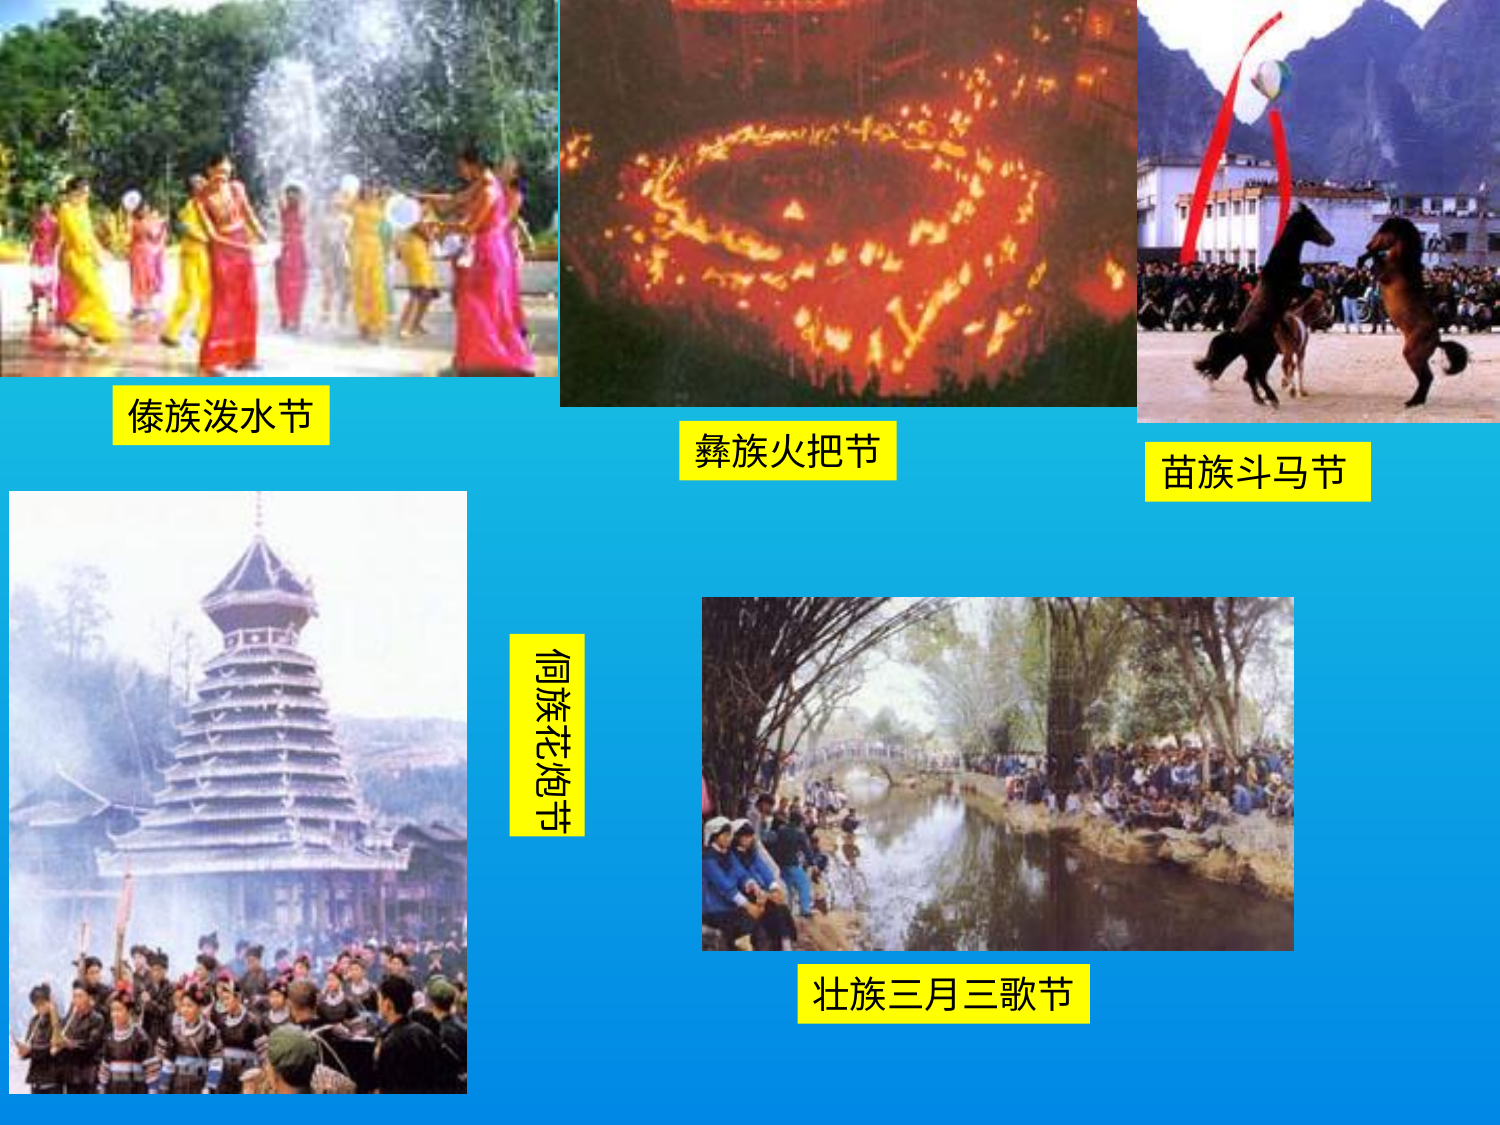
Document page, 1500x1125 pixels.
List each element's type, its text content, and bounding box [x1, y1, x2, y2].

text_box 苗族斗马节 [1145, 441, 1371, 502]
text_box 侗族花炮节 [509, 633, 585, 837]
text_box 彝族火把节 [679, 420, 897, 481]
text_box 傣族泼水节 [112, 385, 330, 446]
picture [560, 0, 1500, 423]
picture [0, 0, 558, 377]
text_box 壮族三月三歌节 [797, 964, 1090, 1024]
picture [0, 491, 1145, 1094]
picture [702, 598, 1294, 951]
